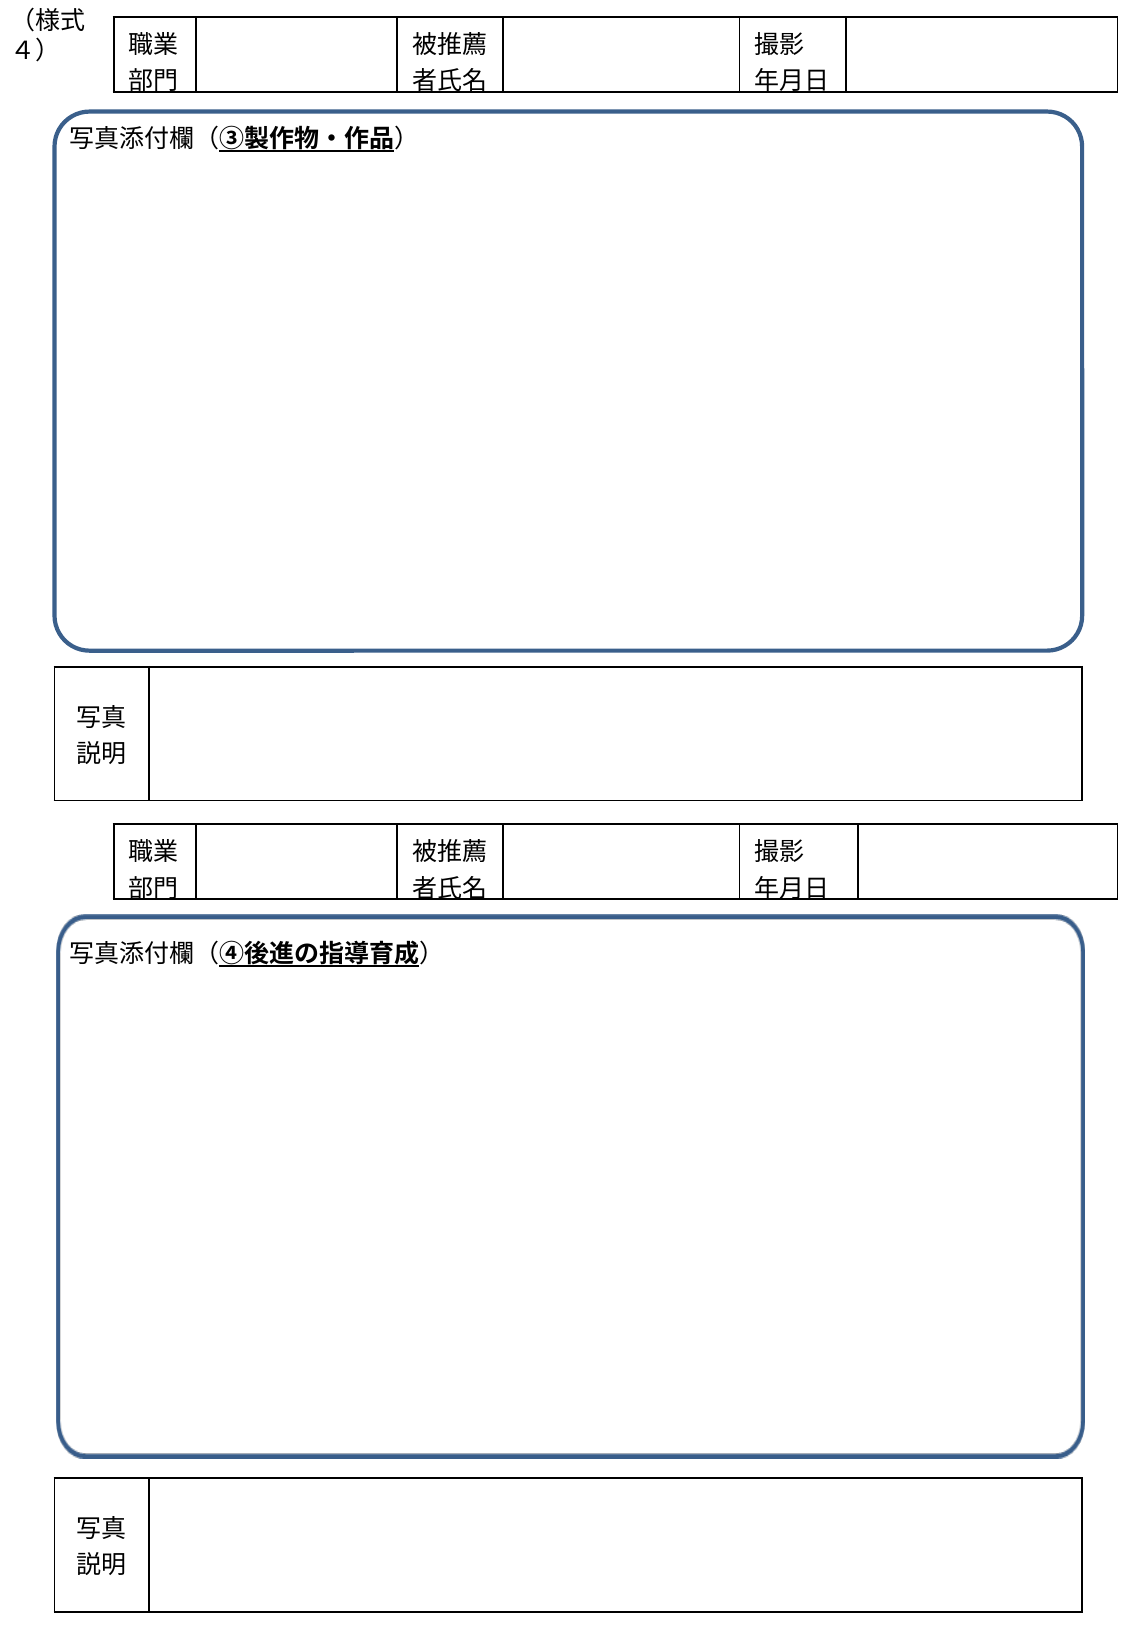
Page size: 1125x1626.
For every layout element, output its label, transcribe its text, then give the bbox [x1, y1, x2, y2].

table_header 撮影 年月日 [740, 18, 845, 91]
table_header [150, 668, 1081, 800]
table_header [504, 18, 739, 91]
text_box [52, 109, 1085, 653]
table_header 写真 説明 [55, 1479, 148, 1611]
table_header [859, 825, 1117, 898]
text_box （様式４） [0, 0, 126, 72]
table_header [847, 18, 1117, 91]
table_header 被推薦者氏名 [398, 825, 502, 898]
table_header [504, 825, 739, 898]
table_header 職業 部門 [115, 825, 195, 898]
table_header [197, 825, 396, 898]
table_header [150, 1479, 1081, 1611]
picture [56, 914, 1085, 1460]
table_header 被推薦者氏名 [398, 18, 502, 91]
text_box 写真添付欄（③製作物・作品） [54, 115, 457, 161]
table_header [197, 18, 396, 91]
table_header 写真 説明 [55, 668, 148, 800]
table_header 職業 部門 [115, 18, 195, 91]
table_header 撮影 年月日 [740, 825, 857, 898]
